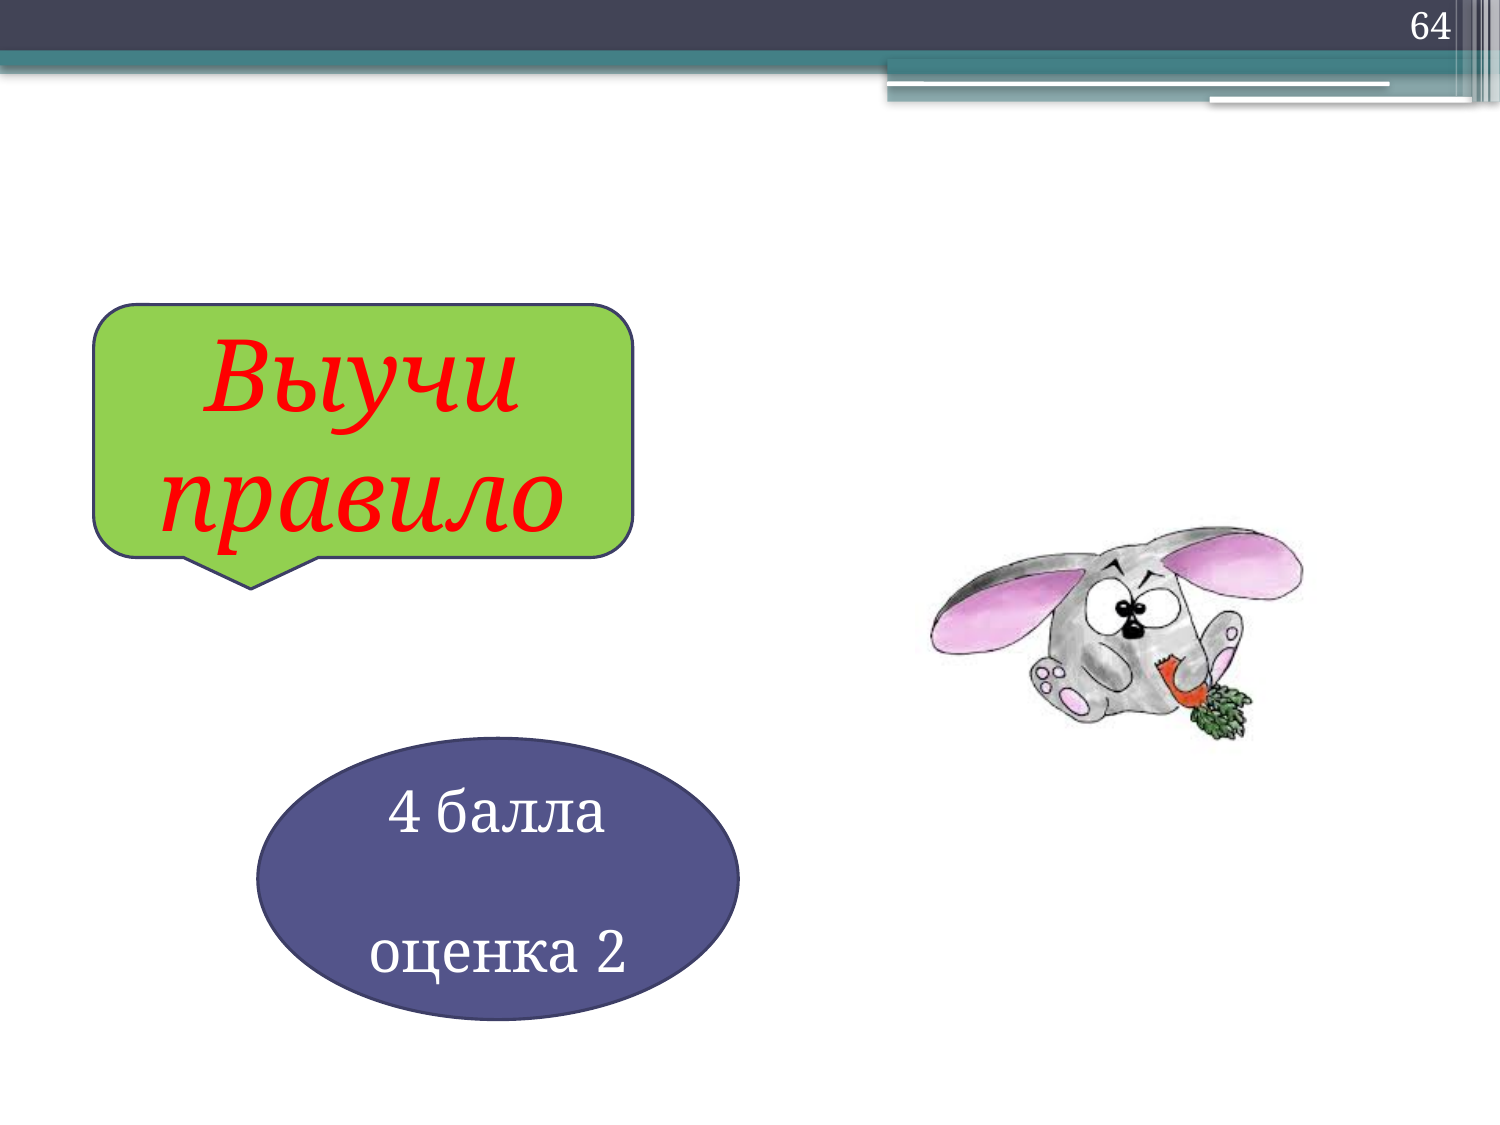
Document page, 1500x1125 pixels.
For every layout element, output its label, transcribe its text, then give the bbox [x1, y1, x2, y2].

text_box Выучи правило [92, 302, 635, 591]
text_box 4 балла оценка 2 [256, 736, 740, 1022]
slide_number 64 [1341, 0, 1466, 61]
picture [915, 503, 1338, 796]
